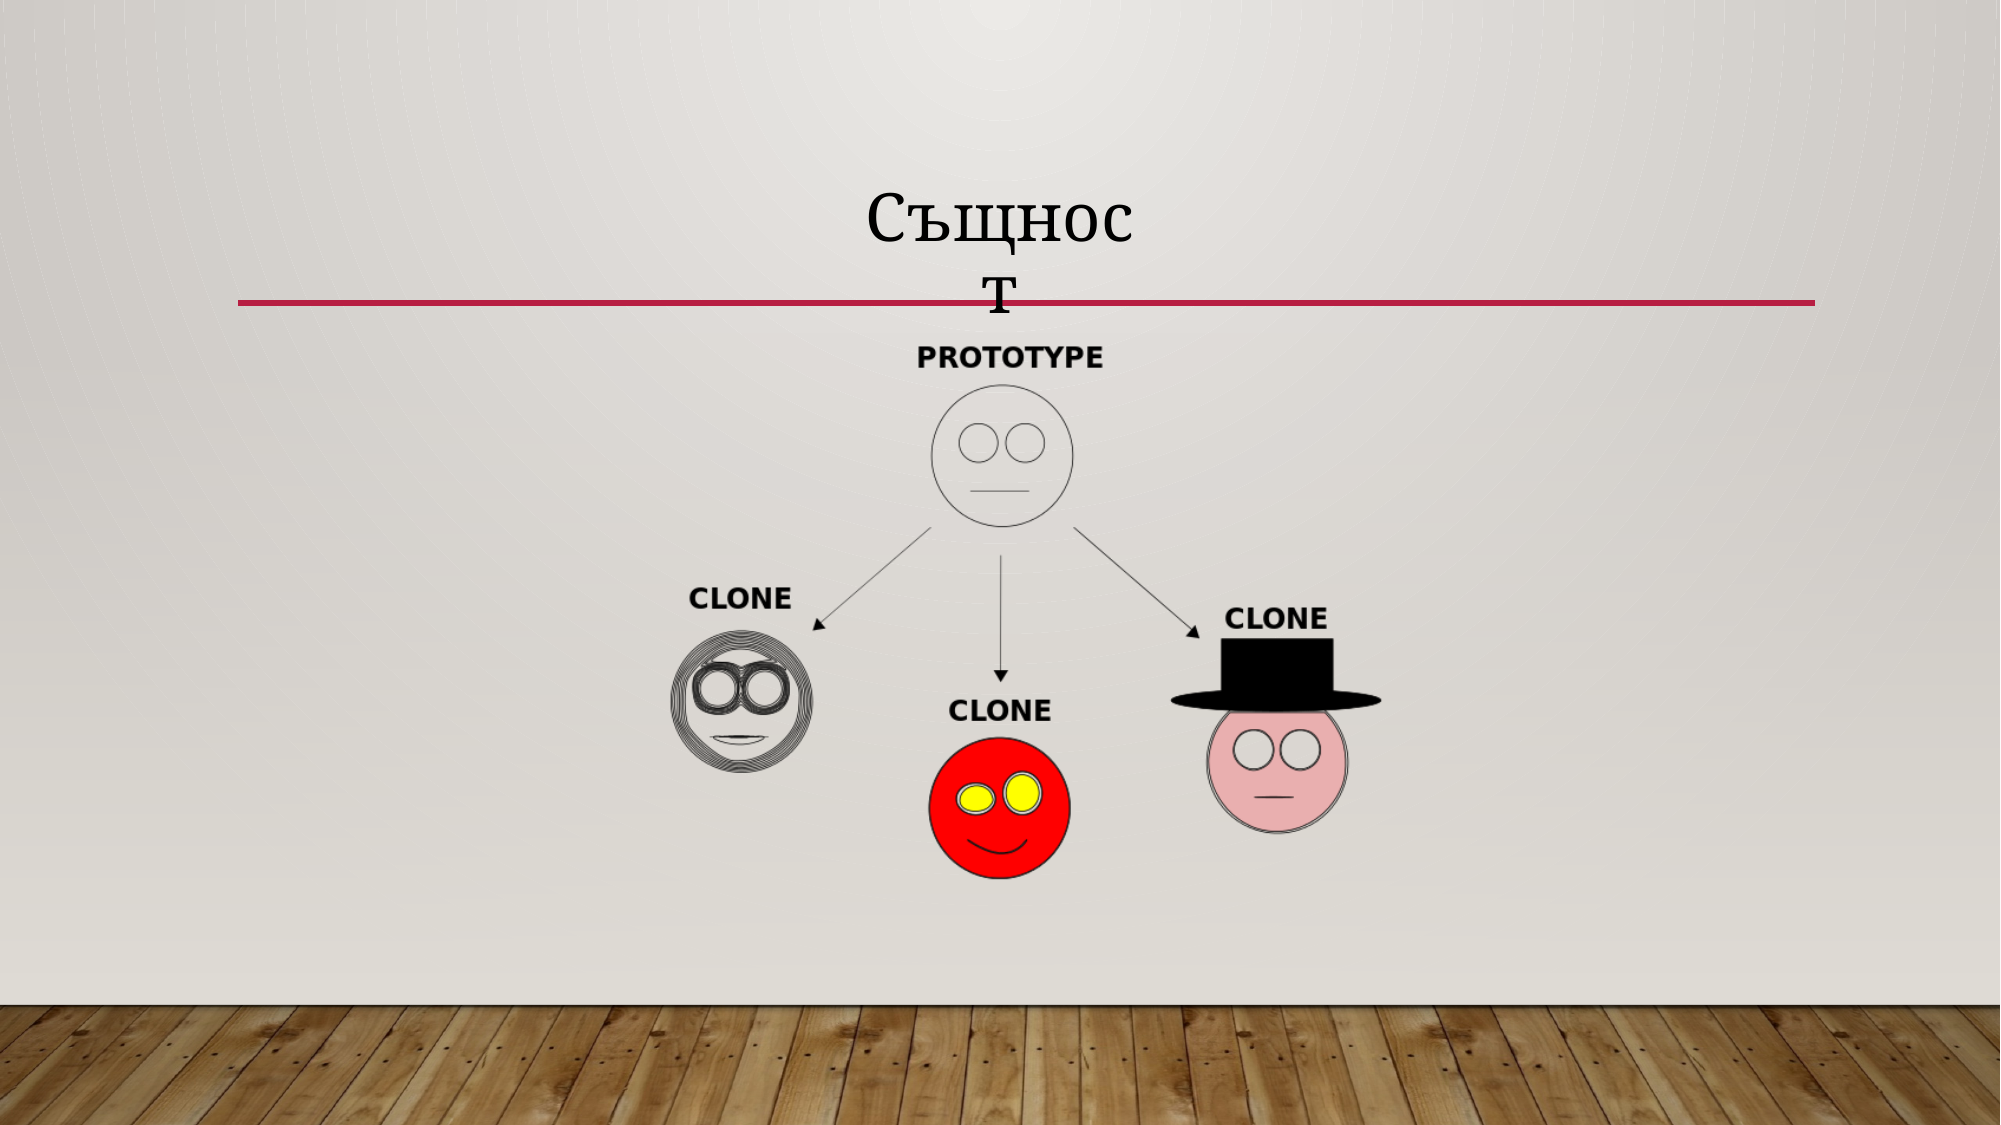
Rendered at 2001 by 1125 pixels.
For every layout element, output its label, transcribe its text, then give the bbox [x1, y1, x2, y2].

picture [0, 1005, 2000, 1125]
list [653, 330, 1399, 897]
text_box Същност [843, 228, 1157, 284]
